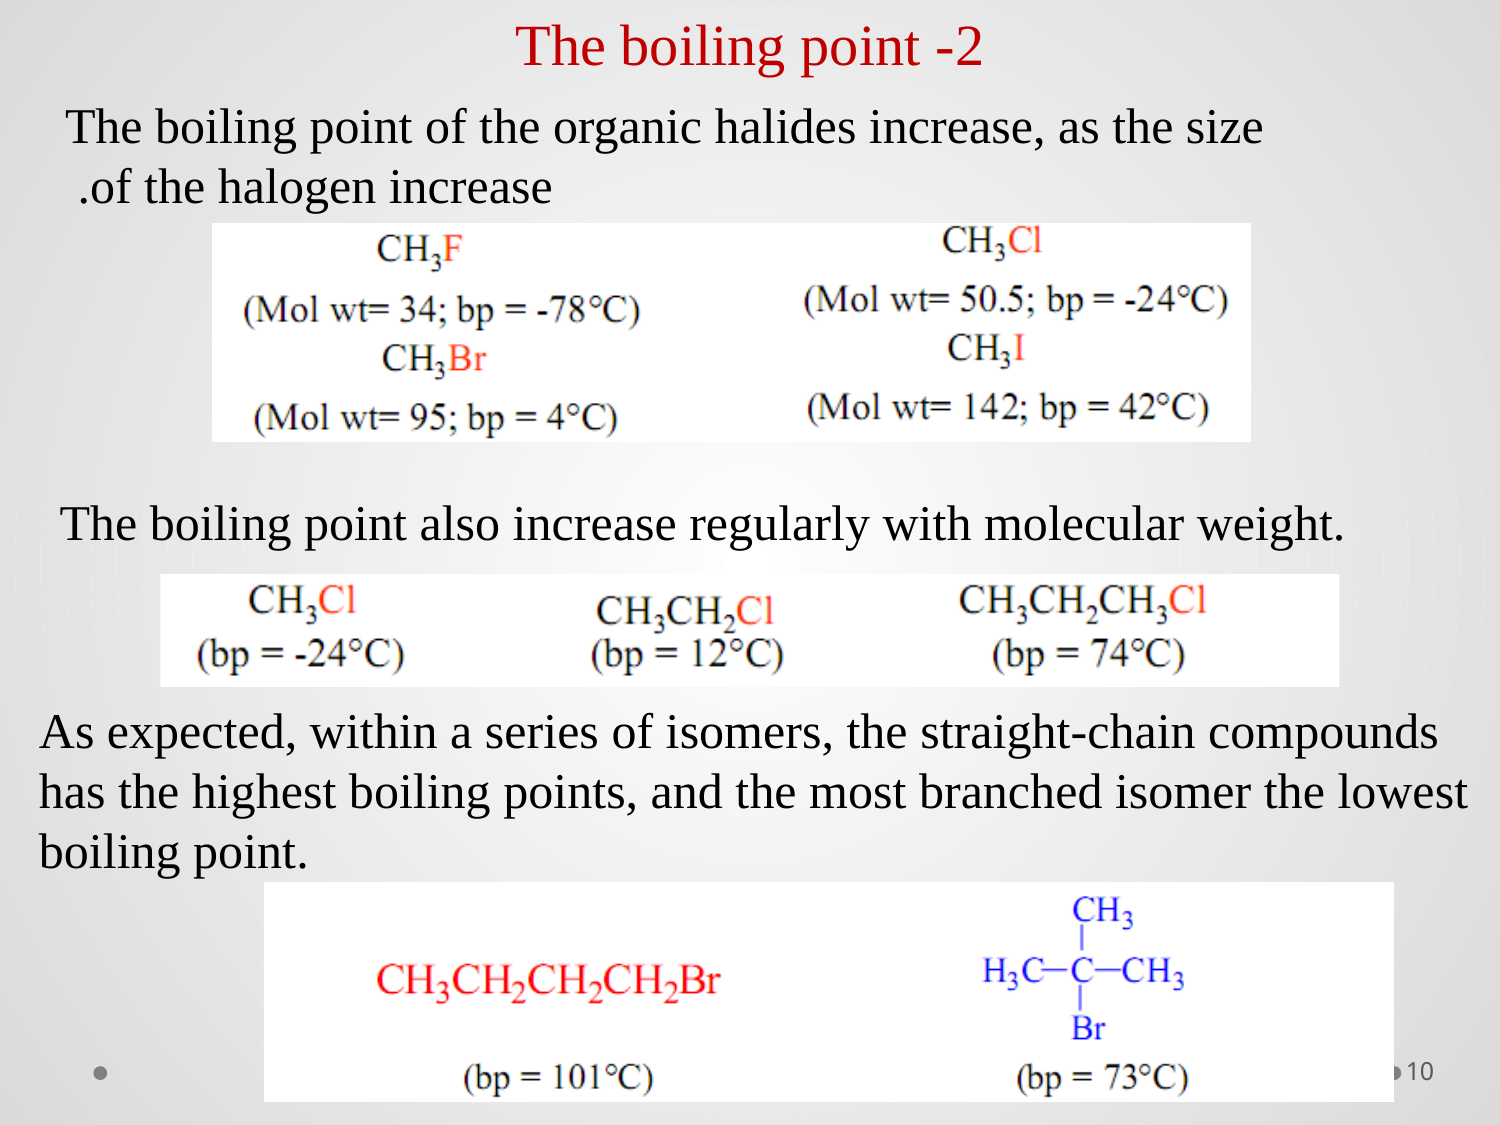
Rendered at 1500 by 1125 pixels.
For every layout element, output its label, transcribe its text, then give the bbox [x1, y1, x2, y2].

text_box As expected, within a series of isomers, the straight-chain compounds has the highest boiling points, and the most branched isomer the lowest boiling point. [24, 691, 1500, 886]
text_box The boiling point of the organic halides increase, as the size of the halogen increase. [50, 85, 1303, 221]
text_box The boiling point also increase regularly with molecular weight. [44, 483, 1418, 558]
picture [211, 223, 1251, 443]
picture [263, 882, 1394, 1102]
text_box 2- The boiling point [500, 0, 1000, 85]
slide_number 10 [1401, 1042, 1494, 1103]
picture [160, 573, 1340, 687]
